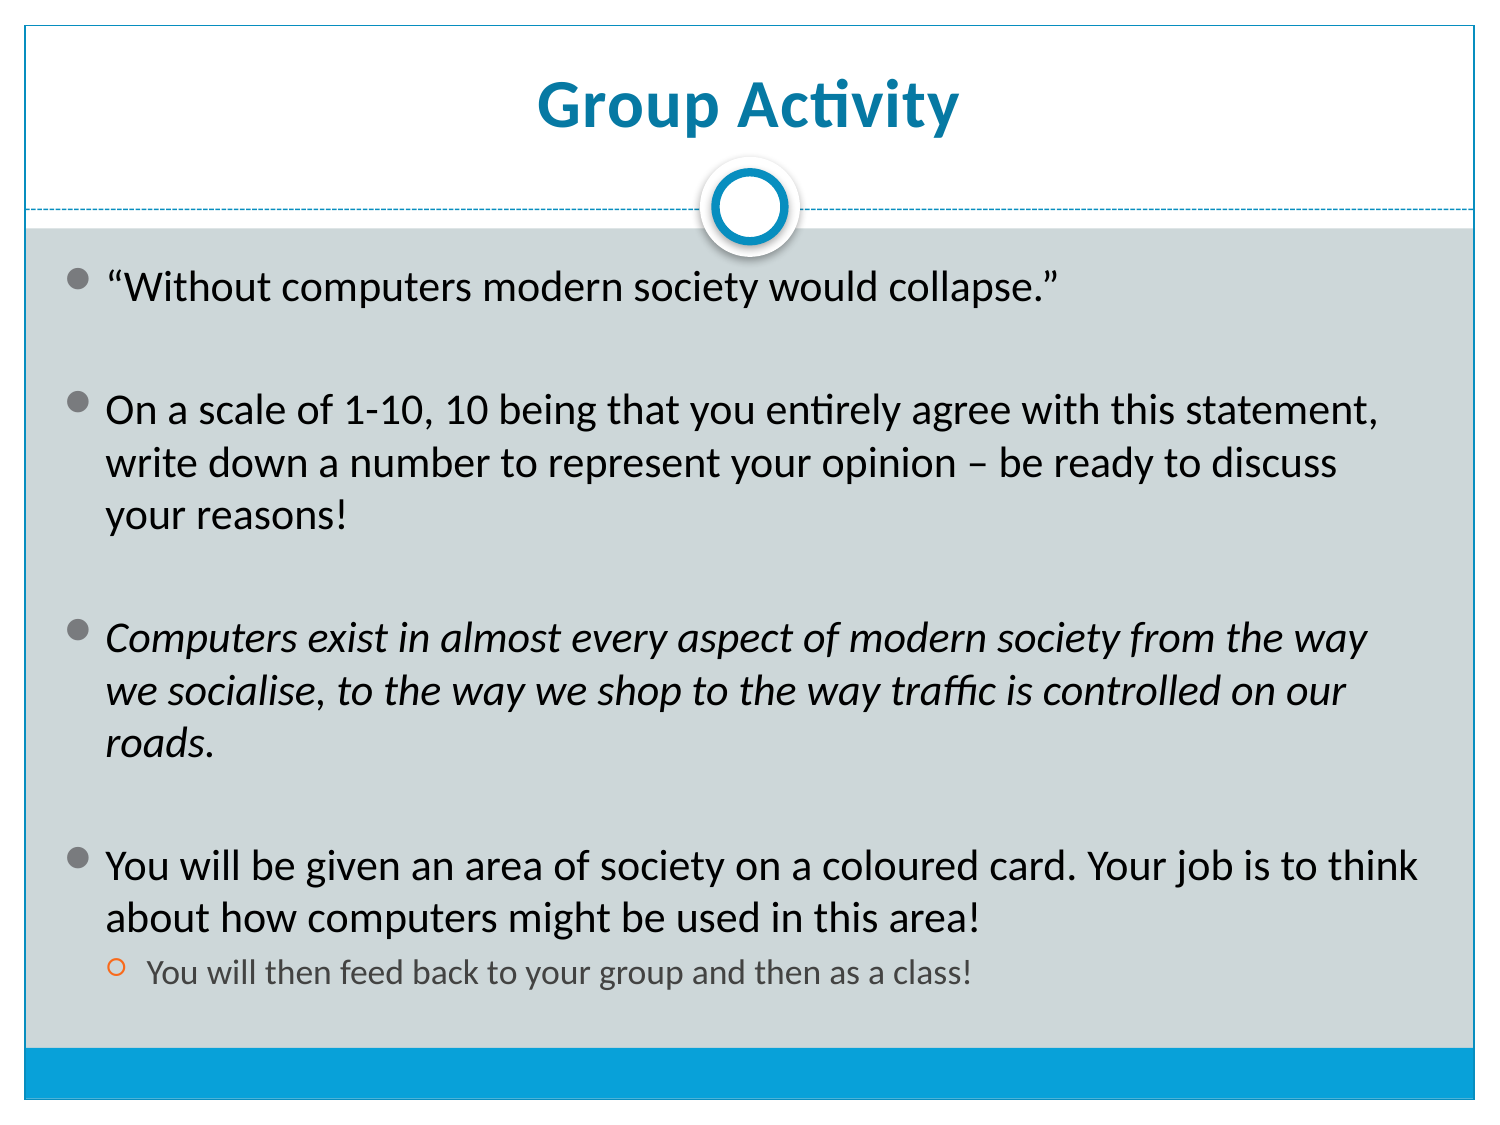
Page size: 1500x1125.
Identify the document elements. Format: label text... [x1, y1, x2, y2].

list “Without computers modern society would collapse.” On a scale of 1-10, 10 being that you entirely agree with this statement, write down a number to represent your opinion – be ready to discuss your reasons! Computers exist in almost every aspect of modern society from the way we socialise, to the way we shop to the way traffic is controlled on our roads. You will be given an area of society on a coloured card. Your job is to think about how computers might be used in this area! You will then feed back to your group and then as a class! [49, 250, 1445, 1001]
title Group Activity [49, 37, 1450, 162]
